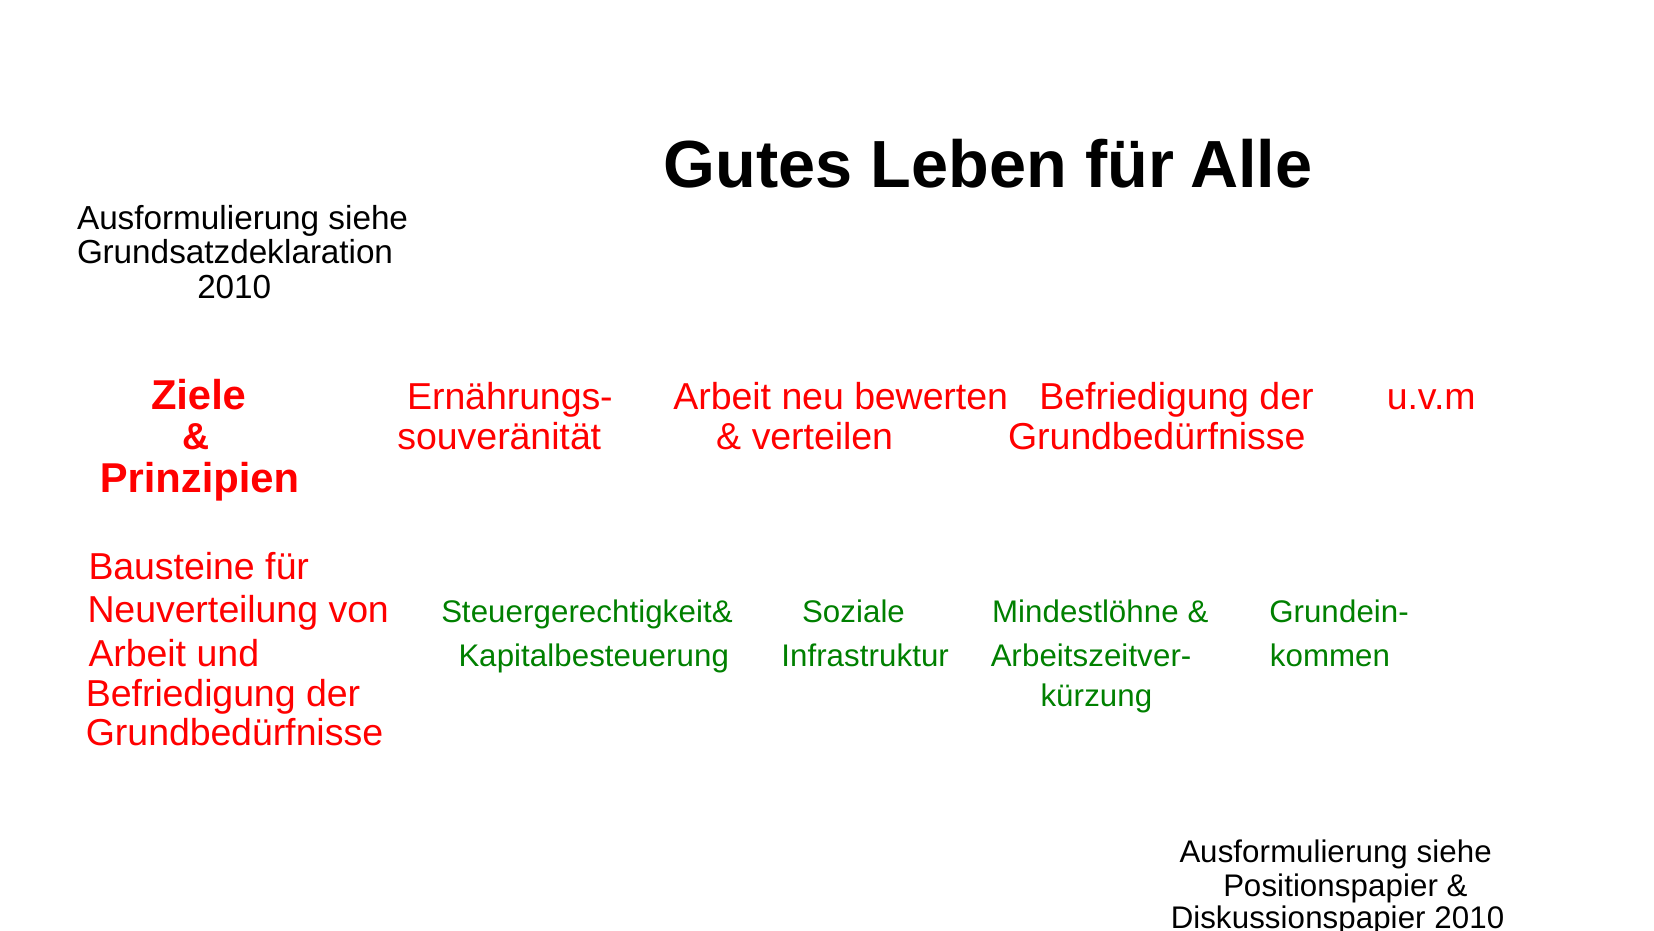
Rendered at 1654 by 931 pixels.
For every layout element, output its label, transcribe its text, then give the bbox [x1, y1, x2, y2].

text_box Gutes Leben für Alle Ausformulierung siehe Grundsatzdeklaration 2010 Ziele Ernährungs- Arbeit neu bewerten Befriedigung der u.v.m & souveränität & verteilen Grundbedürfnisse Prinzipien Bausteine für Neuverteilung von Steuergerechtigkeit& Soziale Mindestlöhne & Grundein- Arbeit und Kapitalbesteuerung Infrastruktur Arbeitszeitver- kommen Befriedigung der kürzung Grundbedürfnisse Ausformulierung siehe Positionspapier & Diskussionspapier 2010 [77, 0, 1565, 931]
